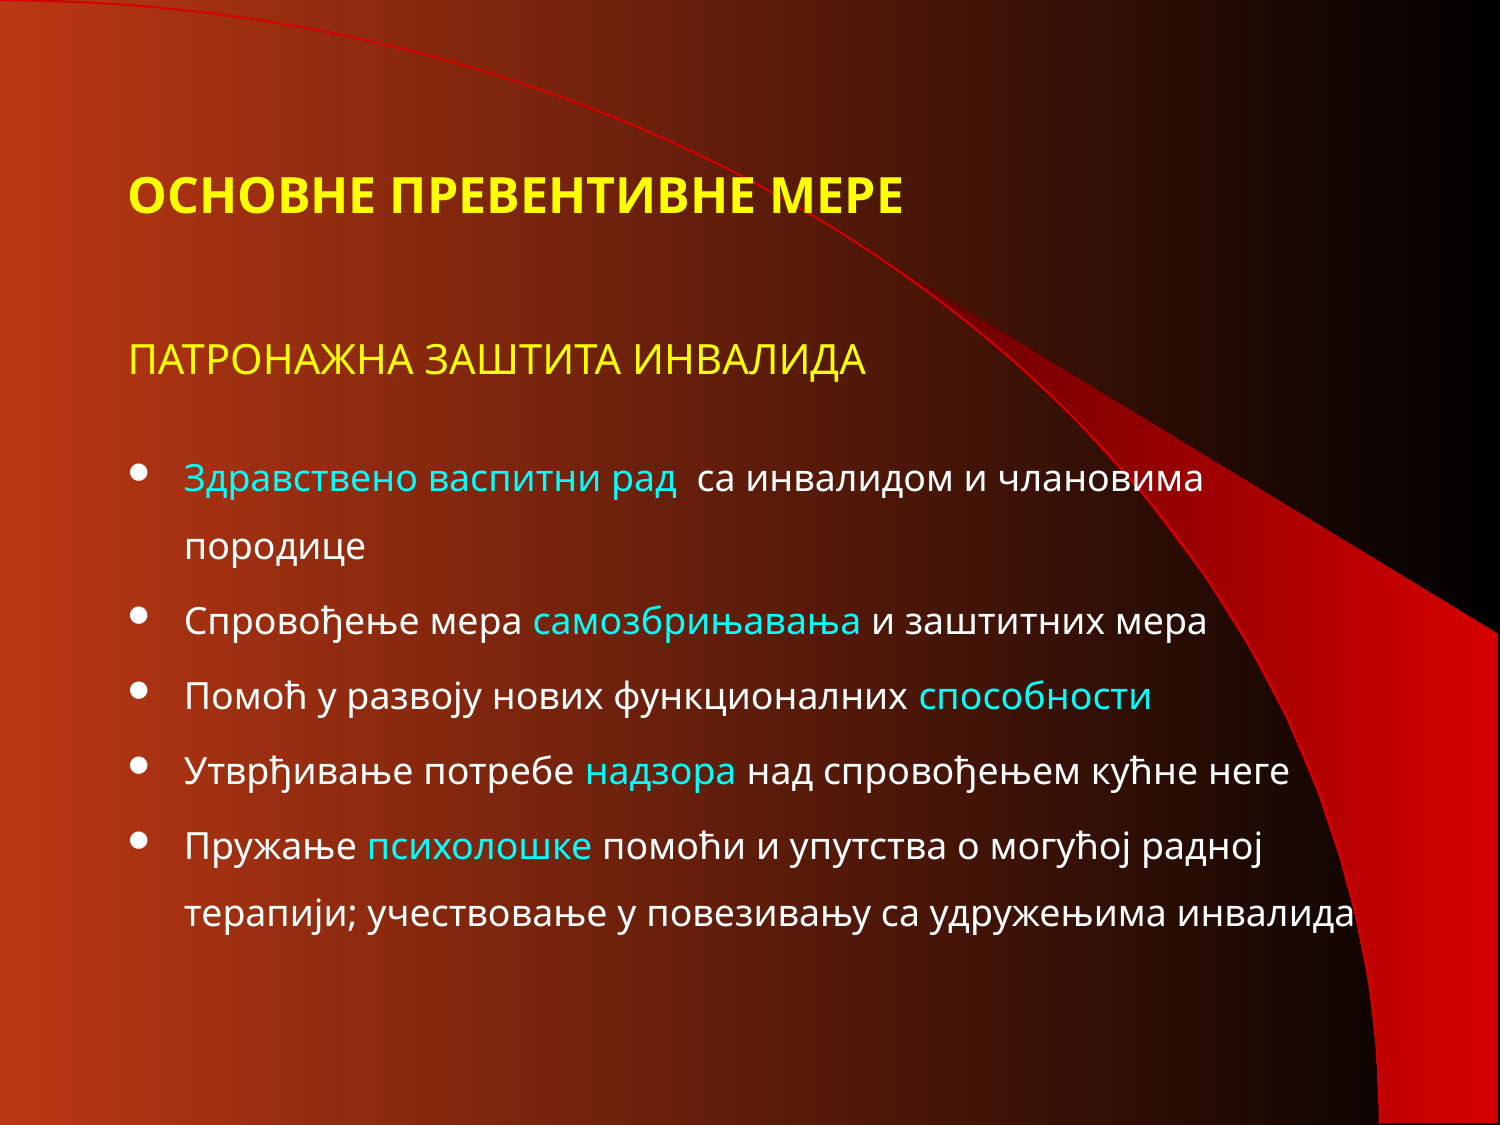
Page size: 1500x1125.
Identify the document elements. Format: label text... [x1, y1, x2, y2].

title ОСНОВНЕ ПРЕВЕНТИВНЕ МЕРЕ [112, 99, 1388, 288]
list ПАТРОНАЖНА ЗАШТИТА ИНВАЛИДА Здравствено васпитни рад са инвалидом и члановима породице Спровођење мера самозбрињавања и заштитних мера Помоћ у развоју нових функционалних способности Утврђивање потребе надзора над спровођењем кућне неге Пружање психолошке помоћи и упутства о могућој радној терапији; учествовање у повезивању са удружењима инвалида [112, 324, 1388, 1000]
